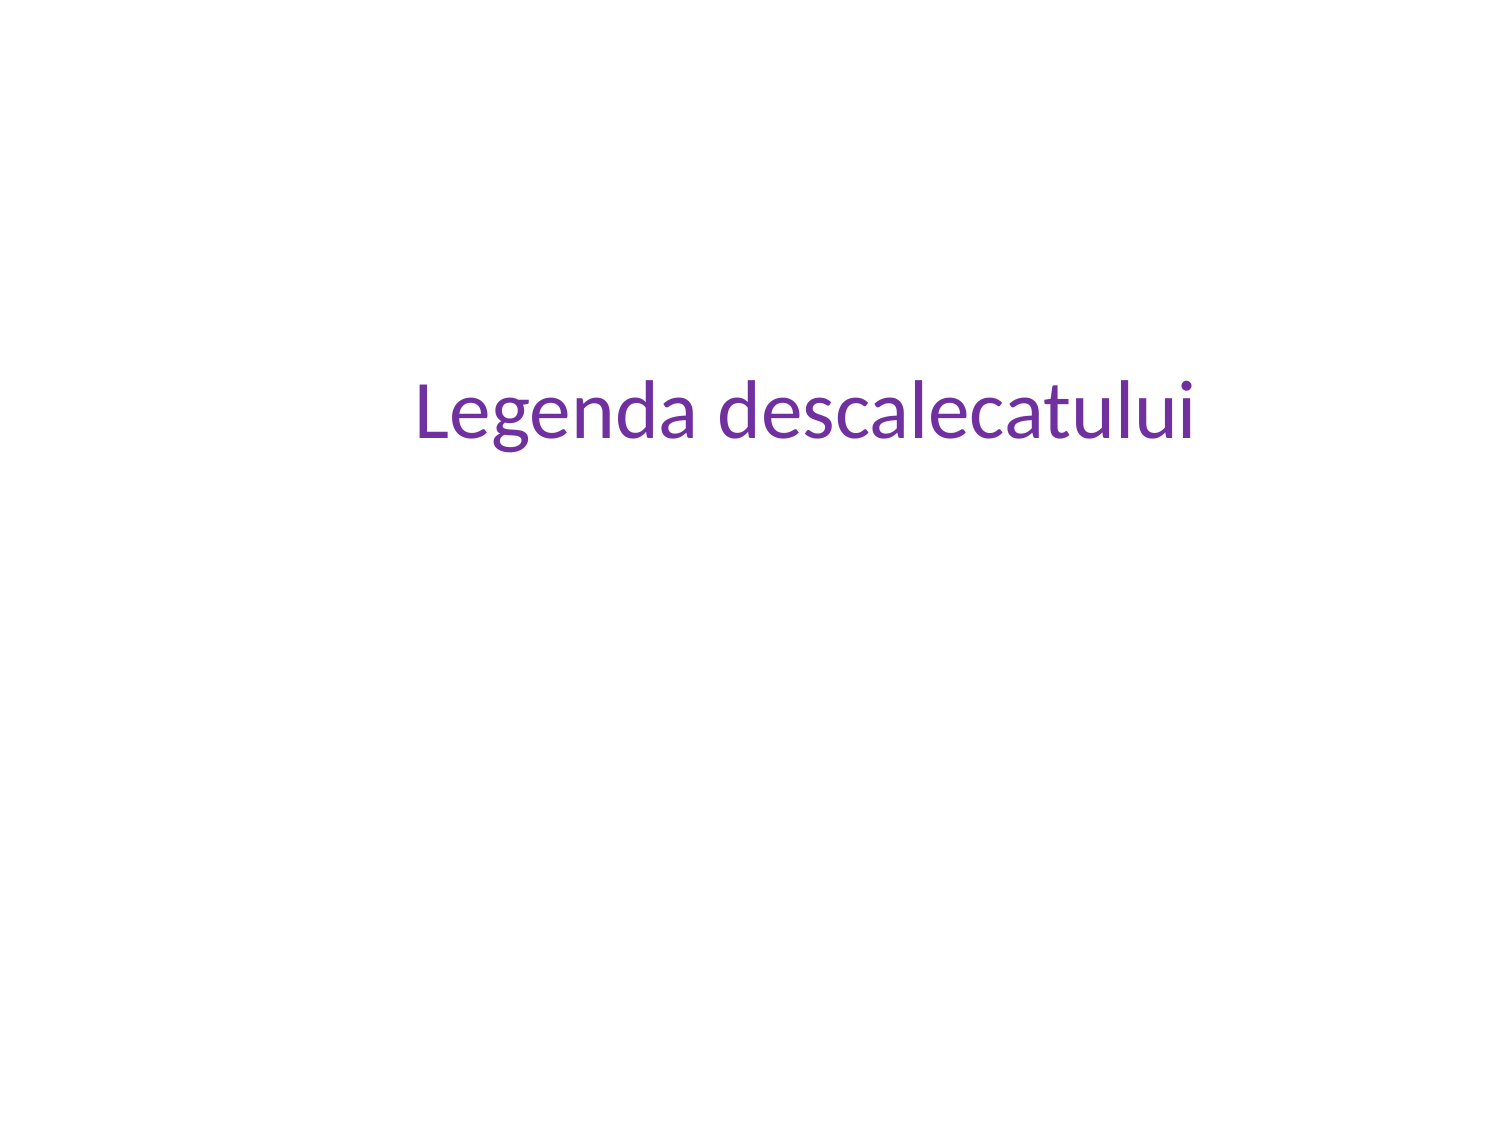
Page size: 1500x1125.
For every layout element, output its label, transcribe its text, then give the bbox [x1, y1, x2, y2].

title Legenda descalecatului [300, 249, 1313, 561]
